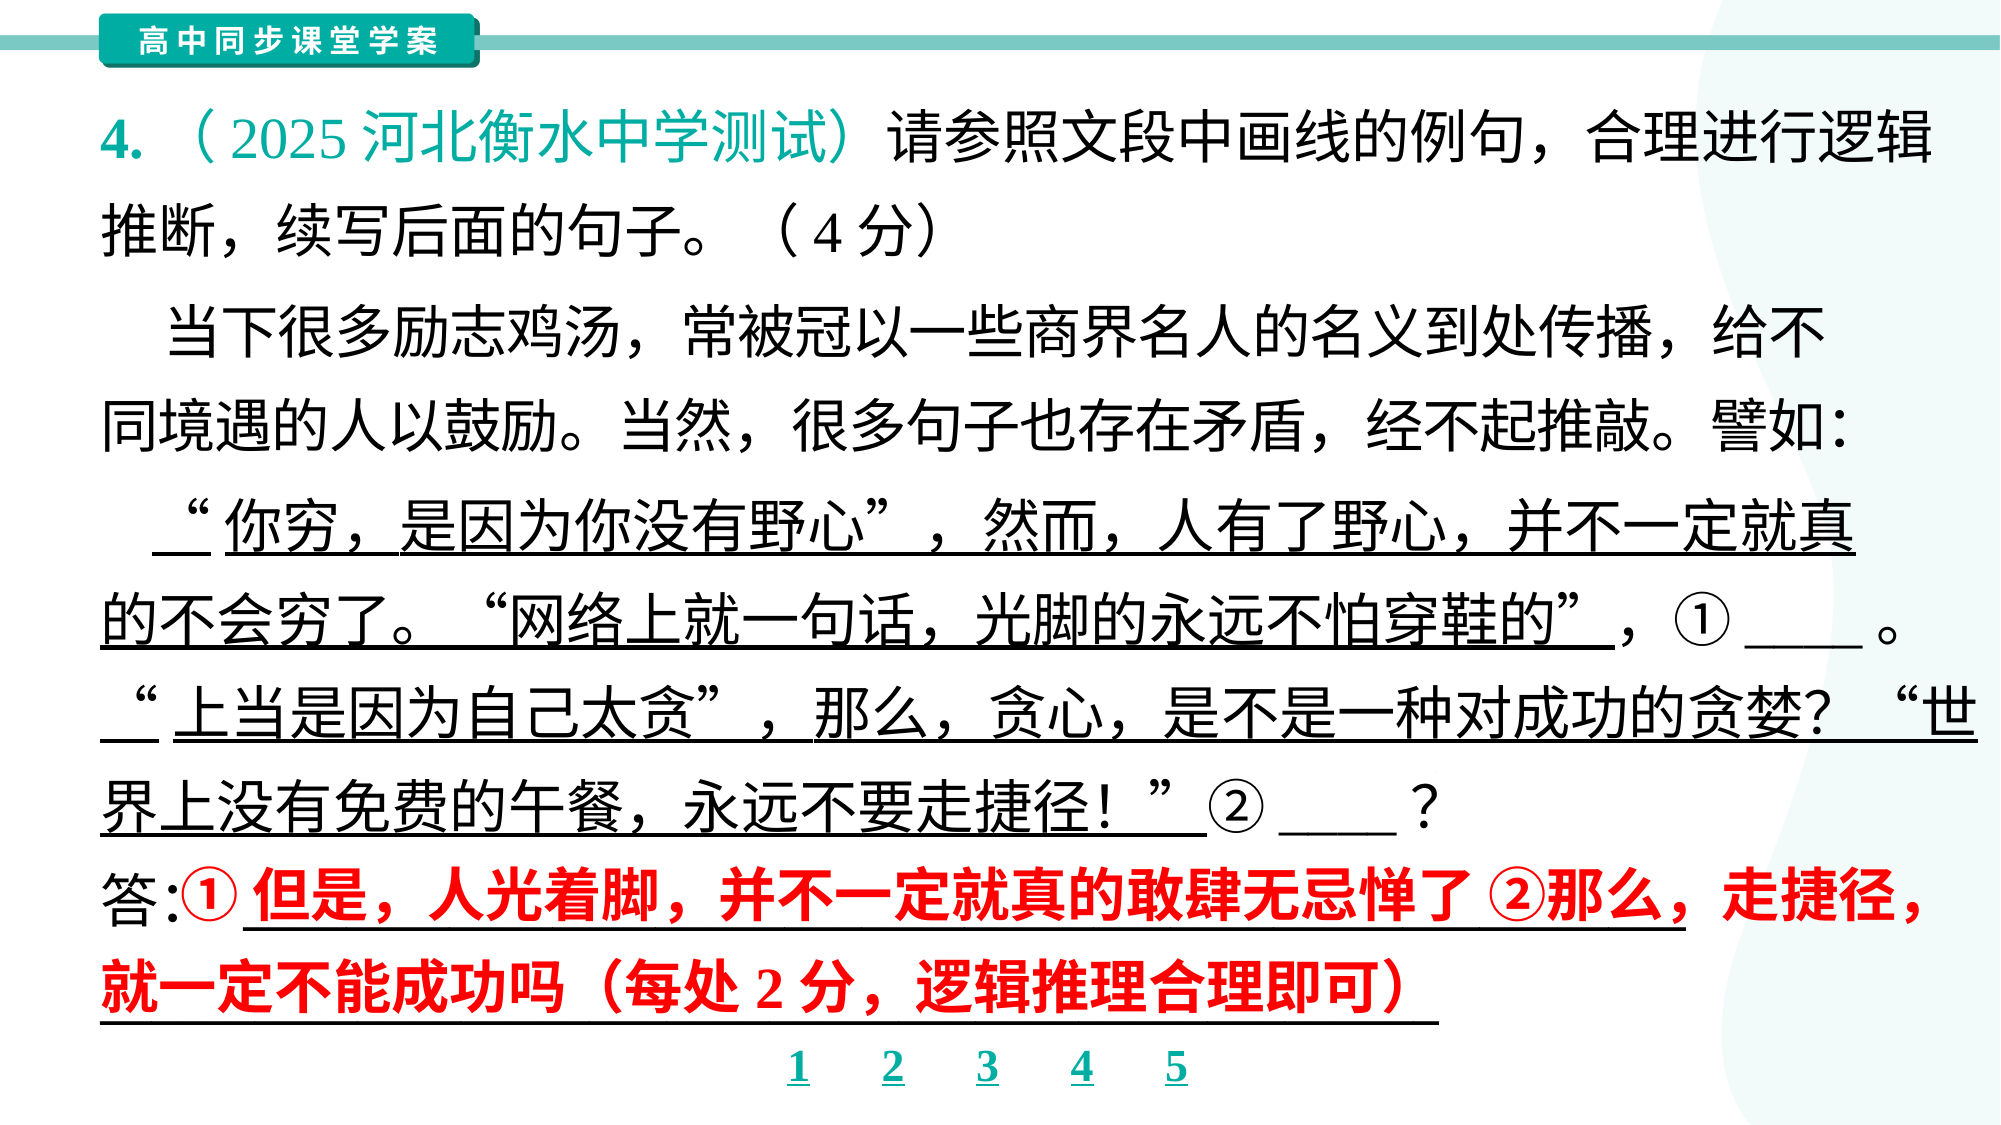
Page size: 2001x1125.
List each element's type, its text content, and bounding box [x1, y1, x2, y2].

text_box 4.（2025河北衡水中学测试）请参照文段中画线的例句，合理进行逻辑 推断，续写后面的句子。（4分） [100, 76, 1899, 265]
text_box “你穷，是因为你没有野心”，然而，人有了野心，并不一定就真 的不会穷了。“网络上就一句话，光脚的永远不怕穿鞋的”，①____。 “上当是因为自己太贪”，那么，贪心，是不是一种对成功的贪婪？“世 界上没有免费的午餐，永远不要走捷径！”②____？ 答： ________________________________________________________ ____________________________________________________ [100, 1020, 1899, 1028]
text_box 当下很多励志鸡汤，常被冠以一些商界名人的名义到处传播，给不 同境遇的人以鼓励。当然，很多句子也存在矛盾，经不起推敲。譬如： [100, 271, 1899, 459]
text_box “你穷，是因为你没有野心”，然而，人有了野心，并不一定就真 的不会穷了。“网络上就一句话，光脚的永远不怕穿鞋的”，①____。 “上当是因为自己太贪”，那么，贪心，是不是一种对成功的贪婪？“世 界上没有免费的午餐，永远不要走捷径！”②____？ 答： ________________________________________________________ ____________________________________________________ [100, 465, 1899, 835]
picture [0, 0, 2000, 1125]
text_box ①但是，人光着脚，并不一定就真的敢肆无忌惮了 ②那么，走捷径，就一定不能成功吗（每处2分，逻辑推理合理即可） [100, 835, 1899, 1020]
